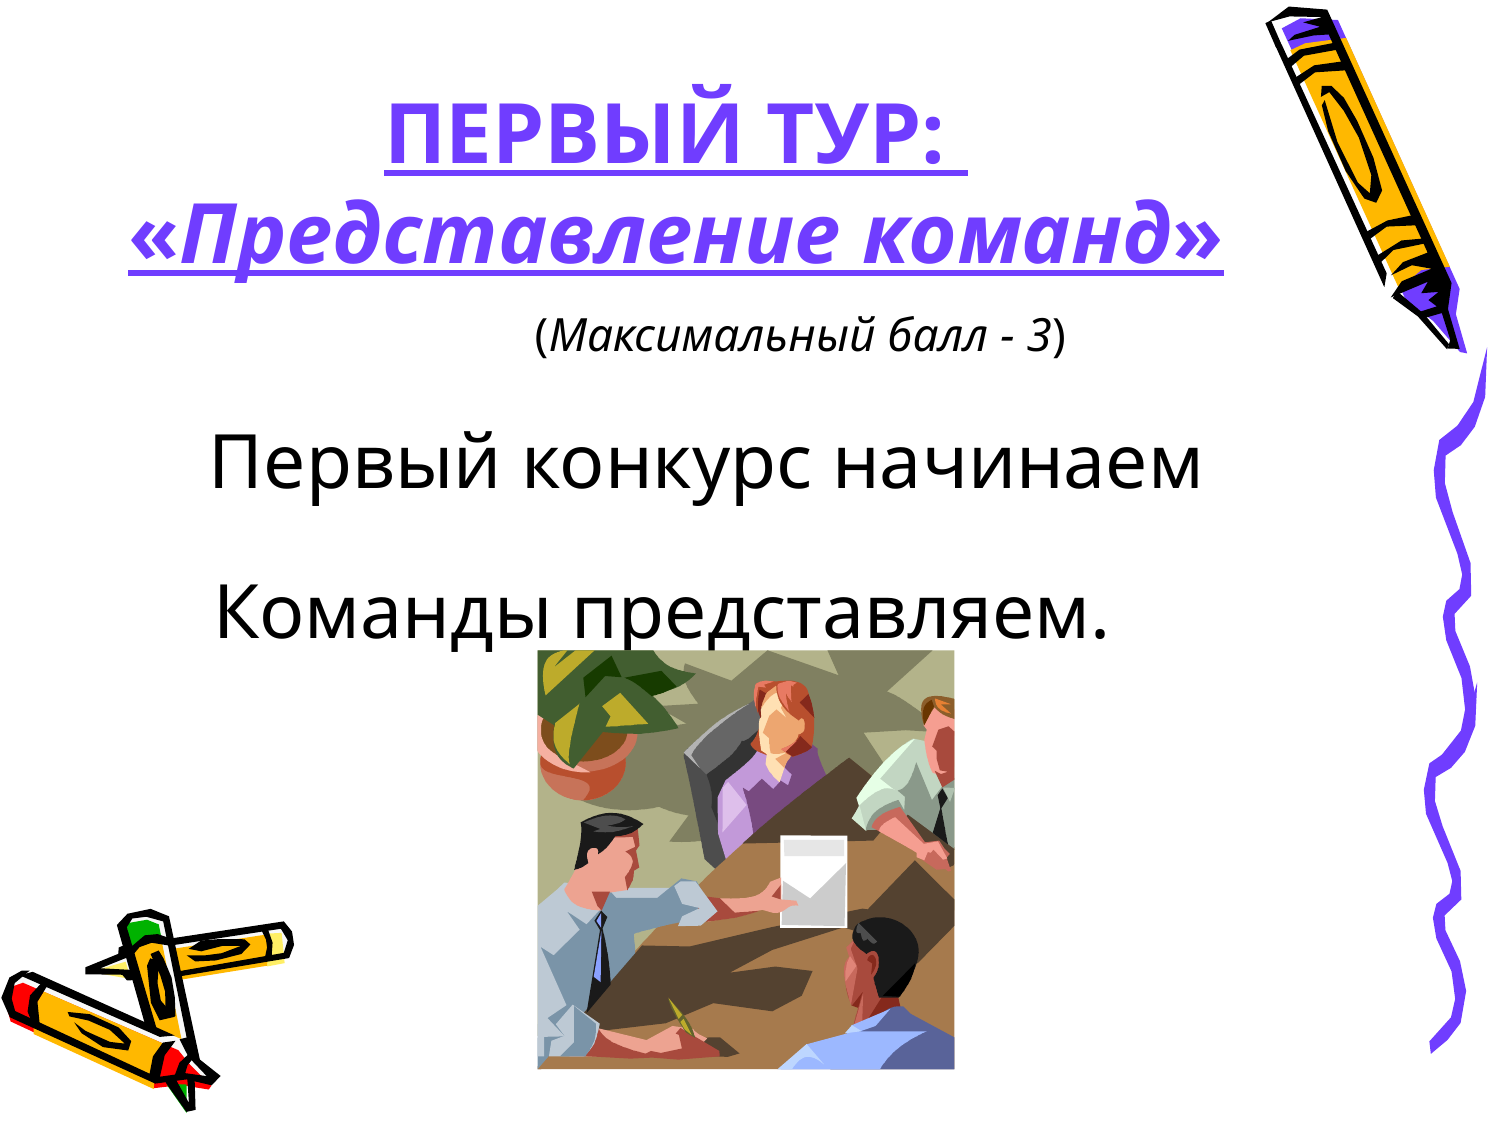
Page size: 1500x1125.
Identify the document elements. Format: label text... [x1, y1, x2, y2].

text_box (Максимальный балл - 3) [383, 297, 1081, 368]
title ПЕРВЫЙ ТУР: «Представление команд» [112, 24, 1240, 288]
list Первый конкурс начинаем Команды представляем. [159, 360, 1275, 900]
picture [537, 645, 961, 1075]
